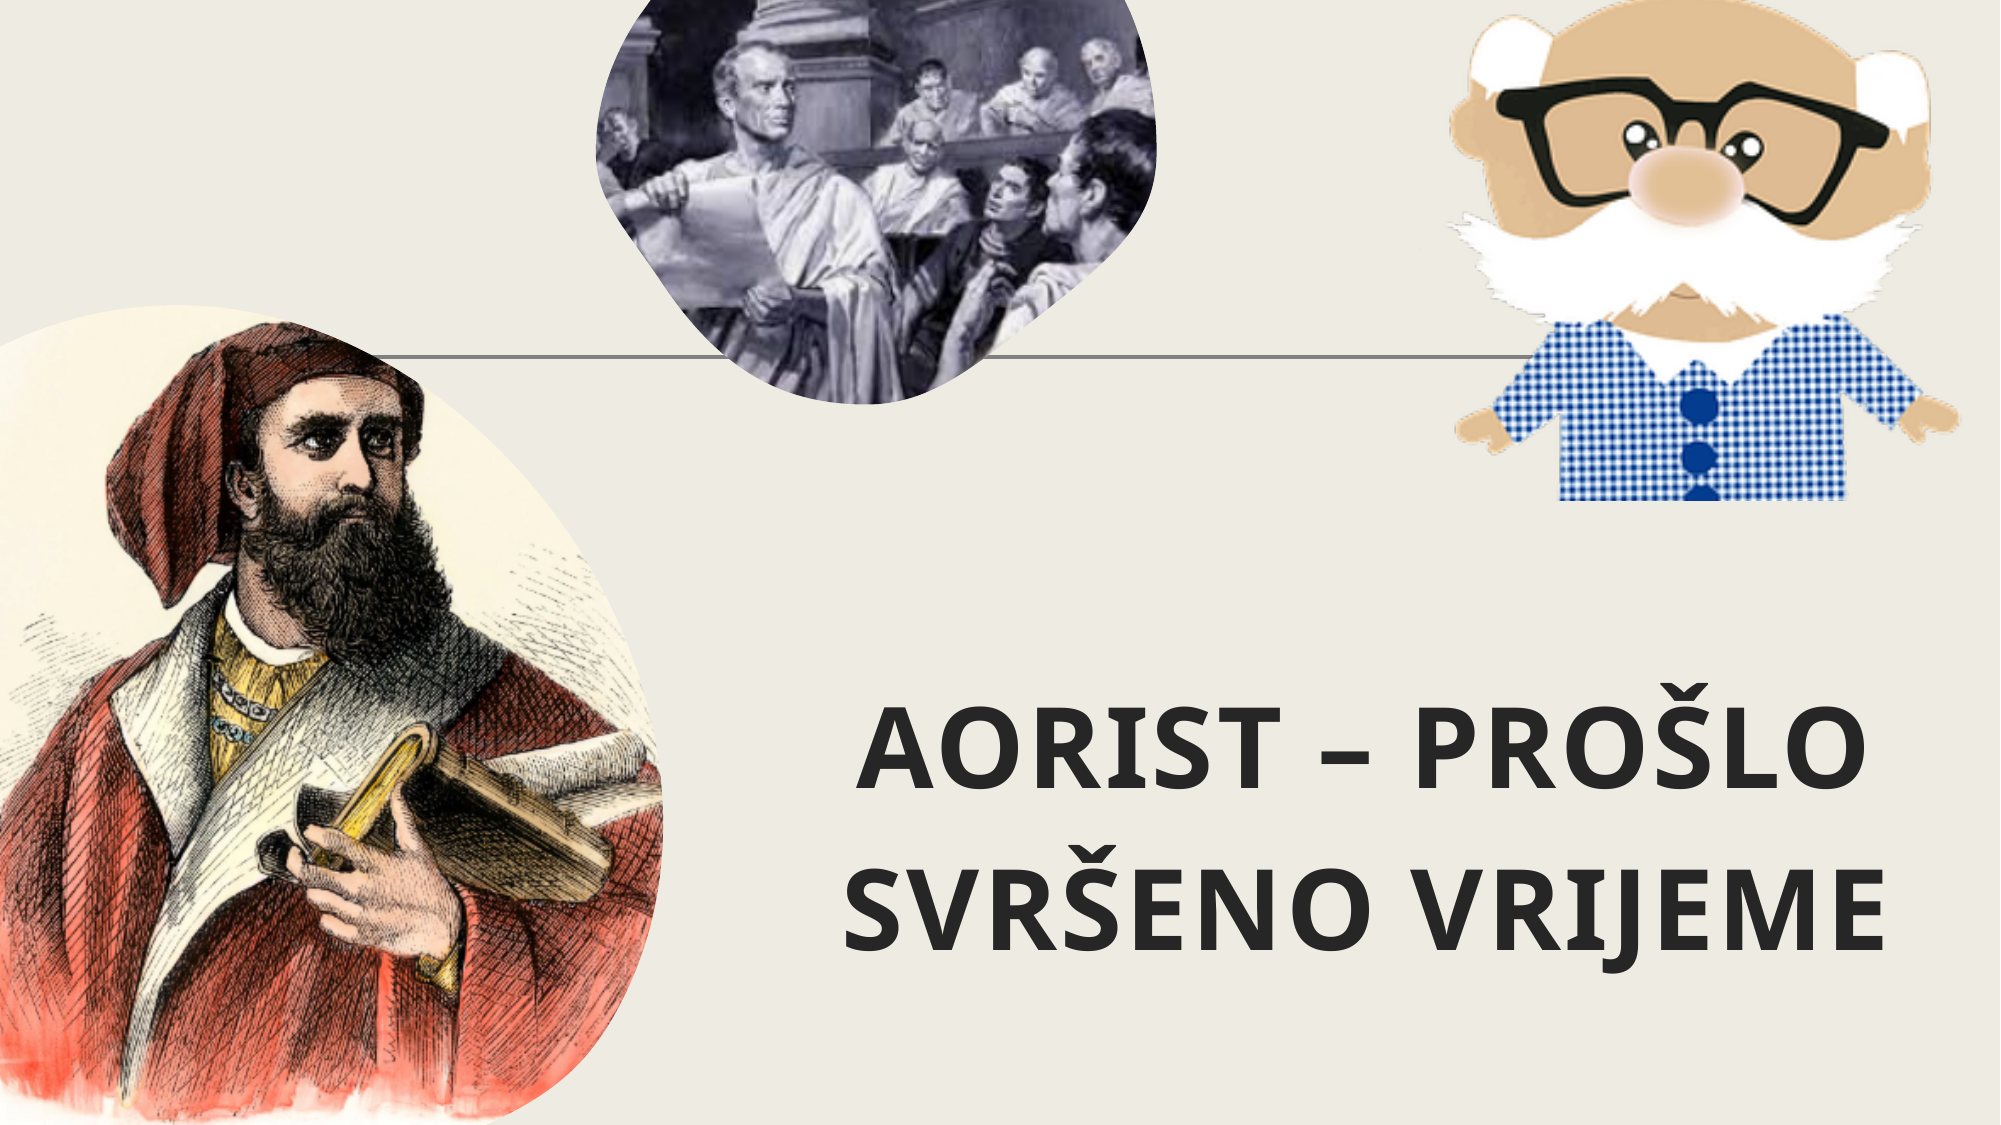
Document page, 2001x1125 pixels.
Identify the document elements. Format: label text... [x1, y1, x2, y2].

title AORIST – PROŠLO SVRŠENO VRIJEME [811, 583, 1922, 988]
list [1386, 0, 2000, 501]
picture [0, 0, 1157, 1125]
